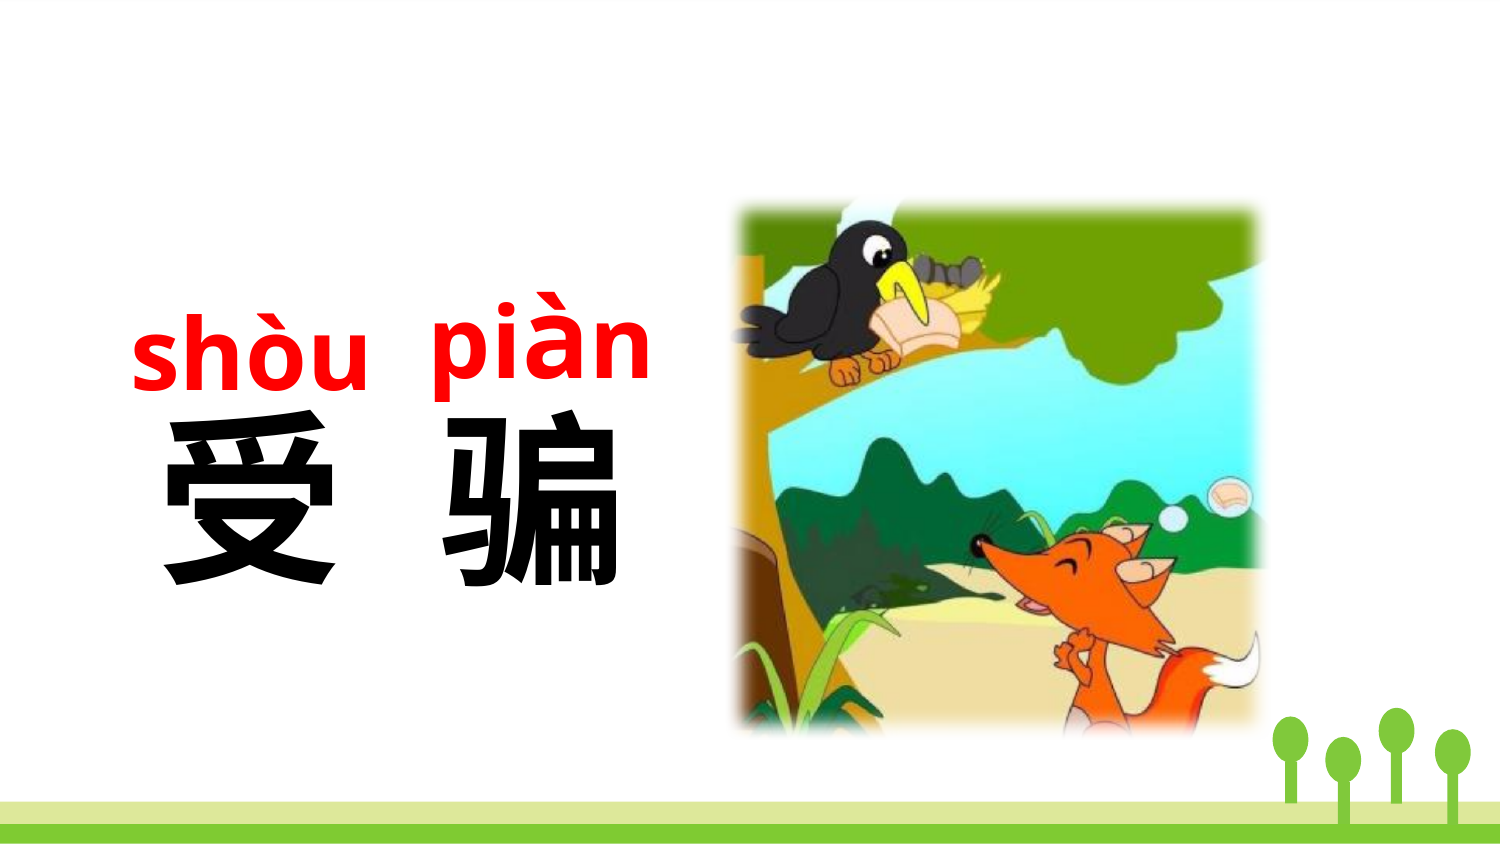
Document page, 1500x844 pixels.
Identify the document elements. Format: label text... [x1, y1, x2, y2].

text_box 骗 [402, 407, 665, 614]
text_box 受 [104, 416, 397, 614]
text_box shòu [73, 284, 402, 416]
text_box piàn [388, 260, 695, 407]
picture [0, 0, 1500, 801]
